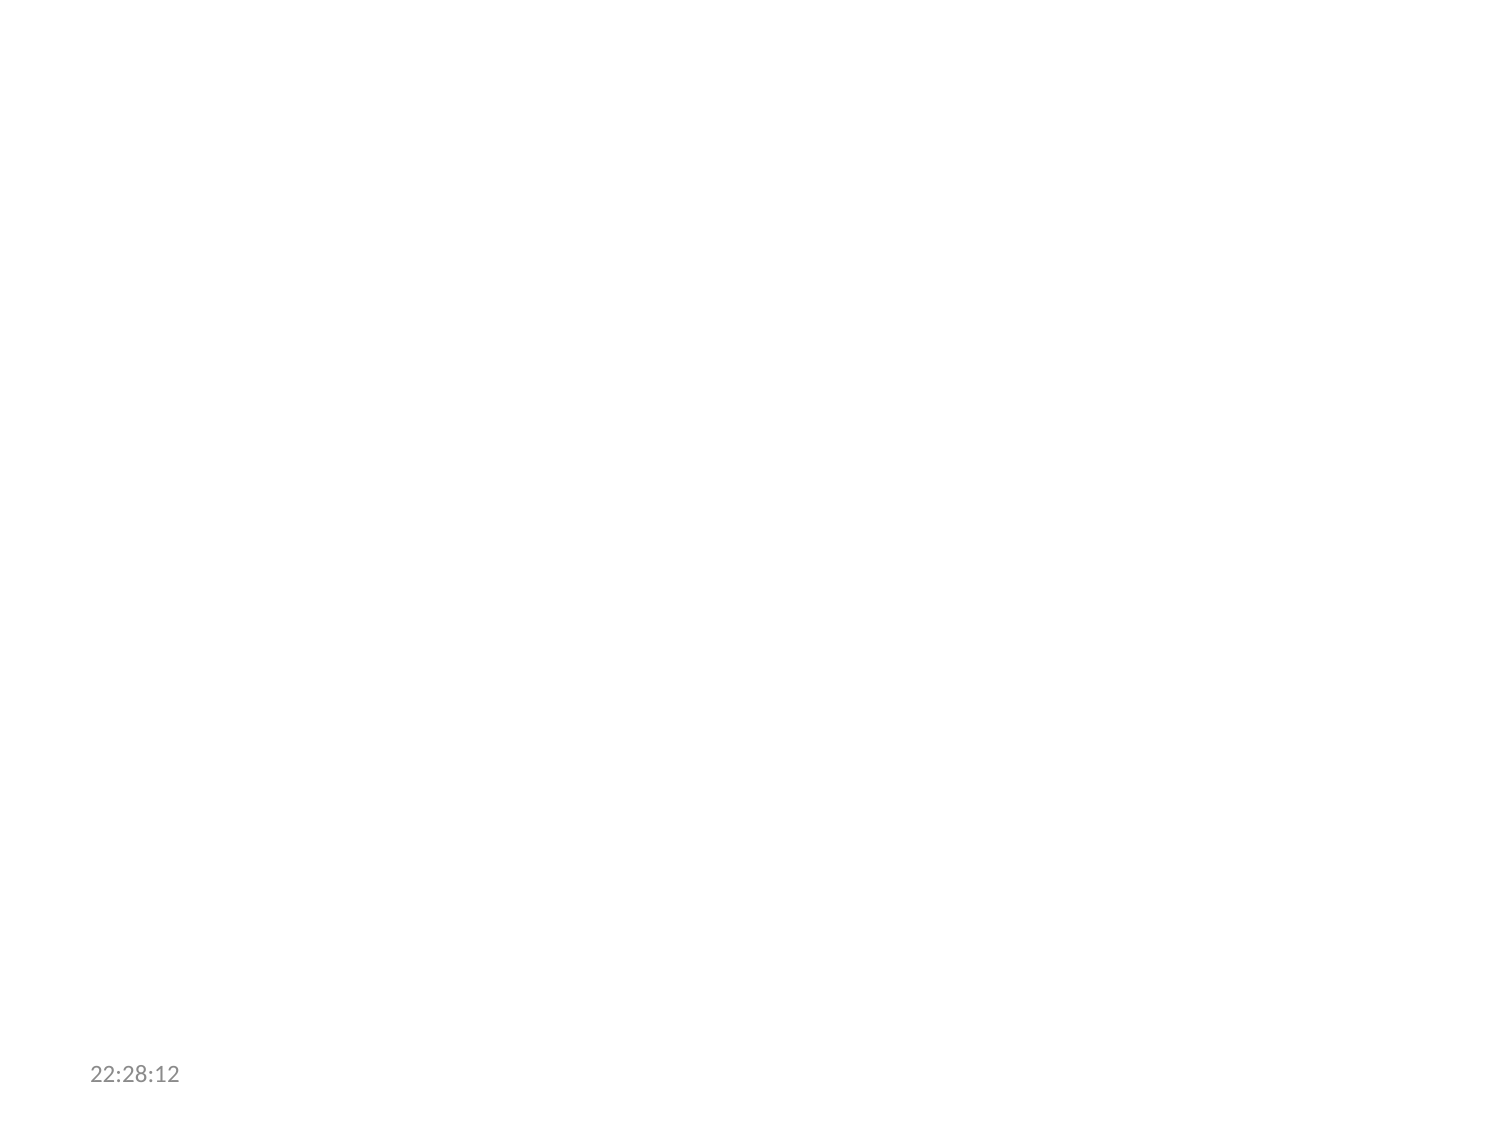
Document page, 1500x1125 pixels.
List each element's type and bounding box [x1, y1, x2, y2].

slide_number [75, 1042, 425, 1103]
